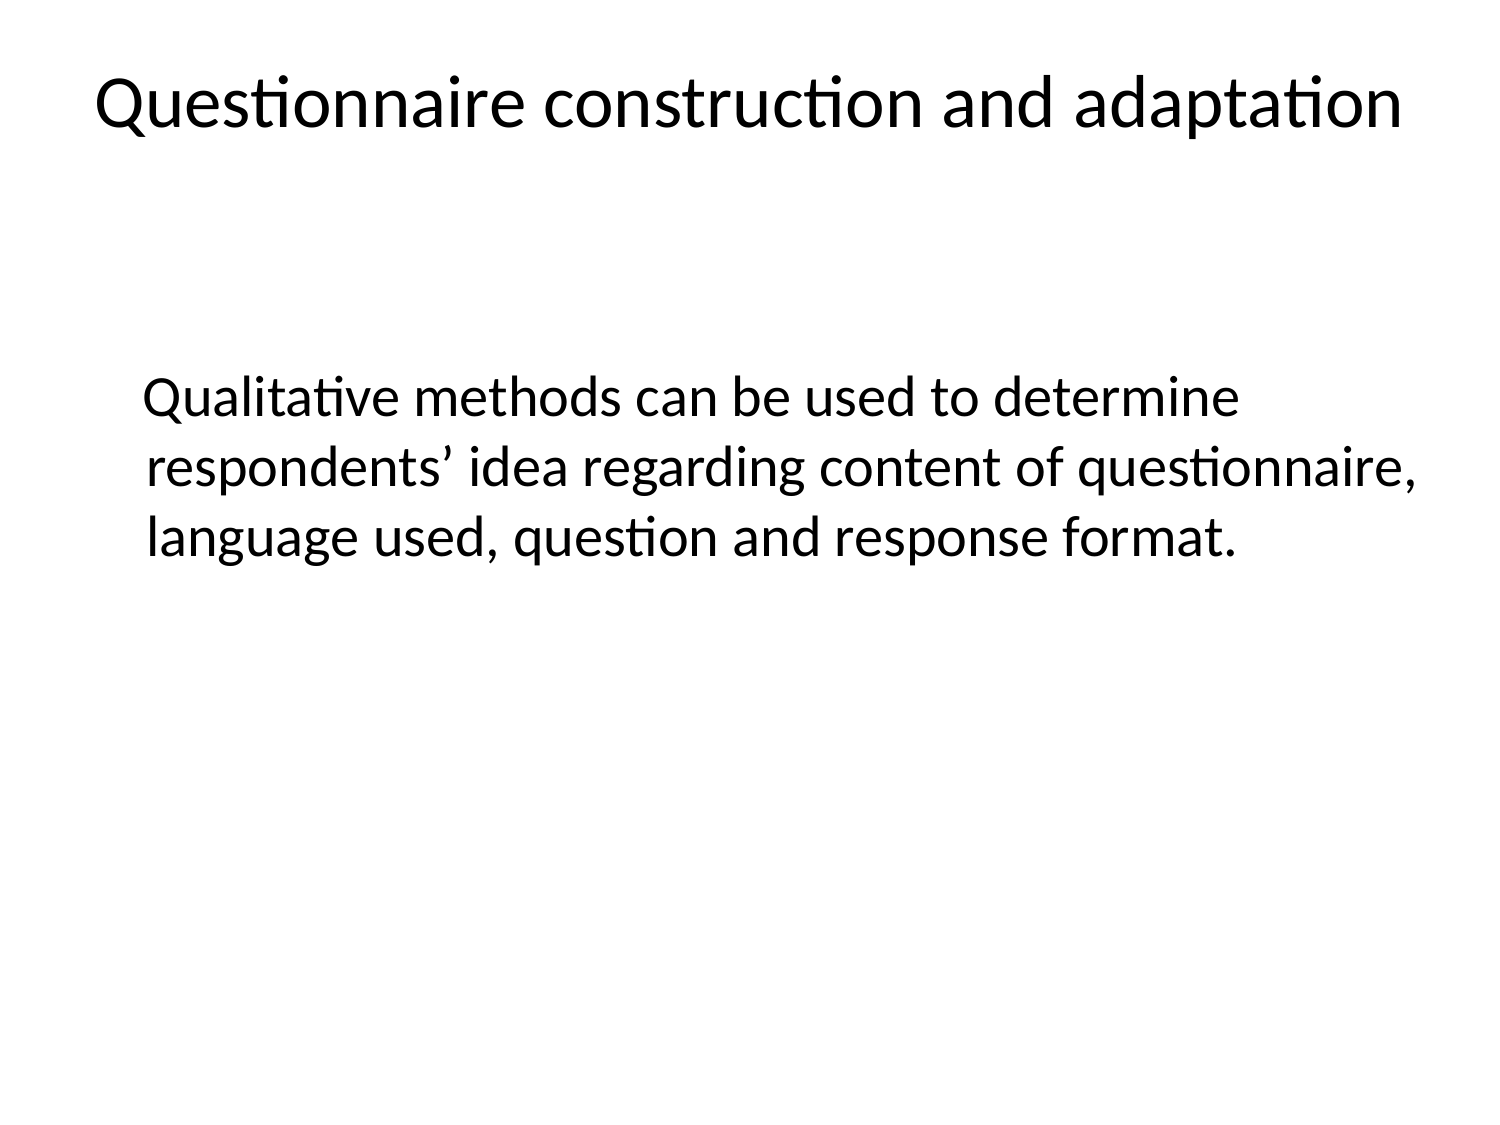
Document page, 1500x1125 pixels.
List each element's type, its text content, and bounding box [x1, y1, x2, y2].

title Questionnaire construction and adaptation [75, 45, 1425, 150]
list Qualitative methods can be used to determine respondents’ idea regarding content of questionnaire, language used, question and response format. [75, 187, 1450, 1005]
